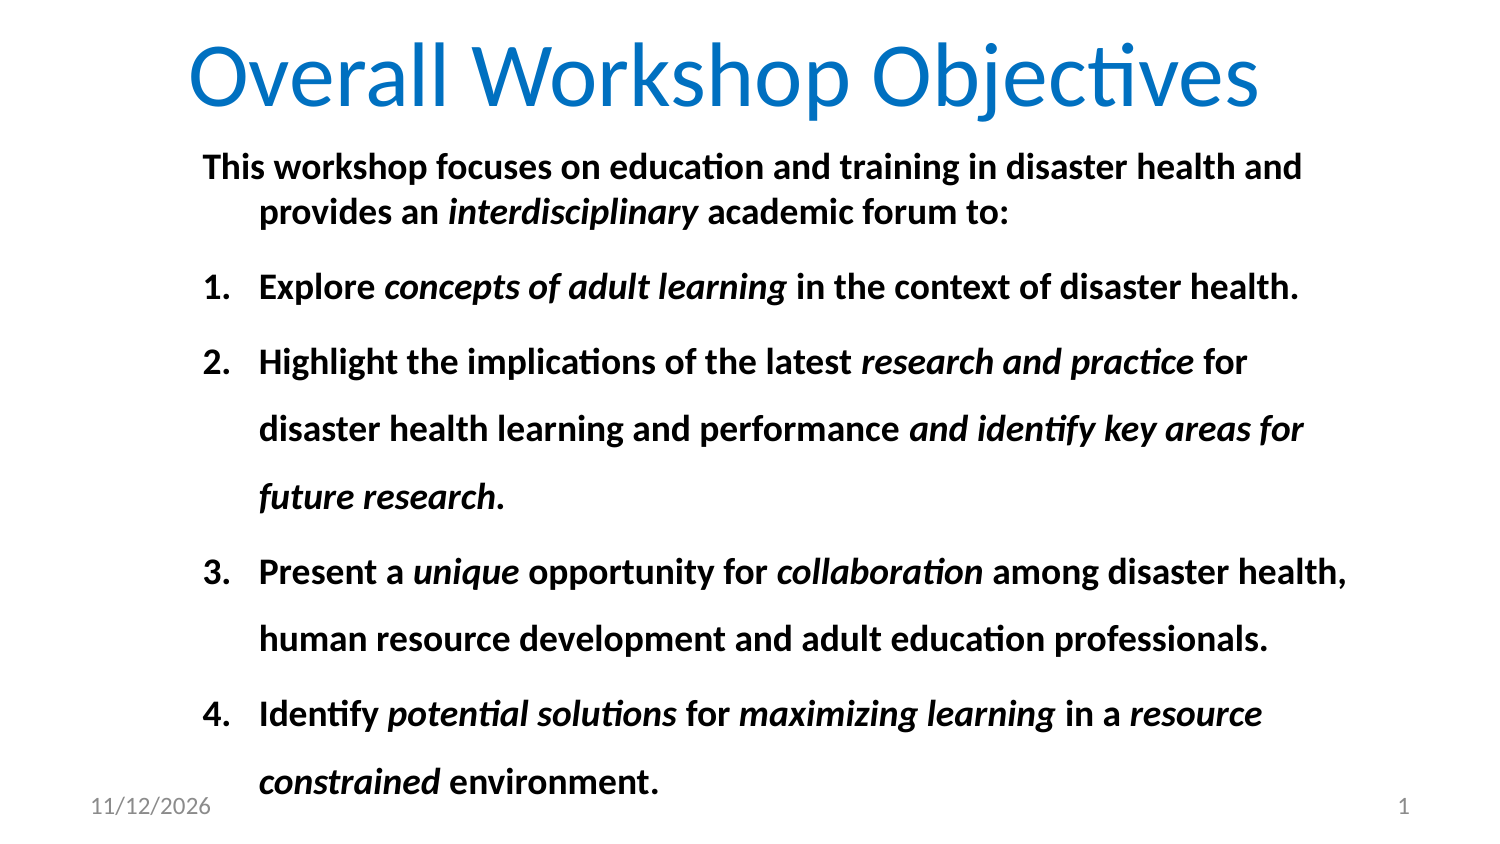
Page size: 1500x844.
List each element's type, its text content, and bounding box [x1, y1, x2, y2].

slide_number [75, 782, 425, 827]
list This workshop focuses on education and training in disaster health and provides an interdisciplinary academic forum to: Explore concepts of adult learning in the context of disaster health. Highlight the implications of the latest research and practice for disaster health learning and performance and identify key areas for future research. Present a unique opportunity for collaboration among disaster health, human resource development and adult education professionals. Identify potential solutions for maximizing learning in a resource constrained environment. [187, 134, 1375, 819]
slide_number 1 [1074, 782, 1425, 827]
title Overall Workshop Objectives [50, 0, 1400, 141]
